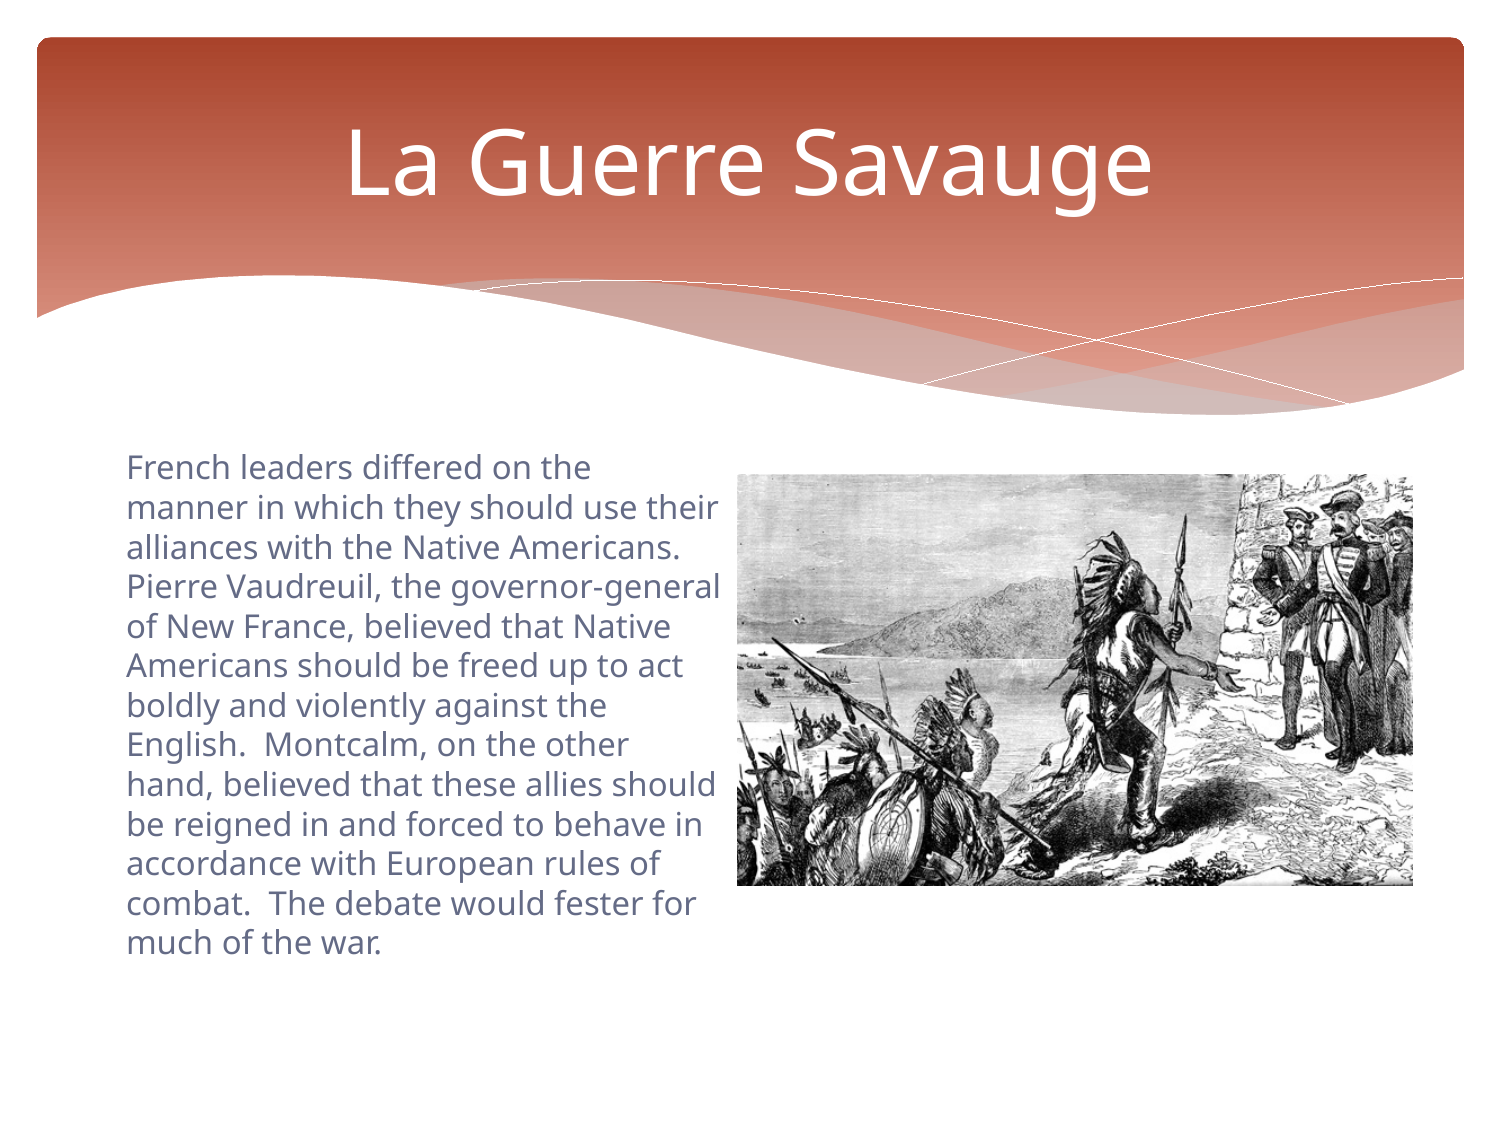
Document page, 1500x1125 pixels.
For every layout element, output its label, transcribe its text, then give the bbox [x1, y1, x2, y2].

title La Guerre Savauge [75, 55, 1425, 261]
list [737, 474, 1413, 886]
list French leaders differed on the manner in which they should use their alliances with the Native Americans. Pierre Vaudreuil, the governor-general of New France, believed that Native Americans should be freed up to act boldly and violently against the English. Montcalm, on the other hand, believed that these allies should be reigned in and forced to behave in accordance with European rules of combat. The debate would fester for much of the war. [111, 439, 738, 1005]
